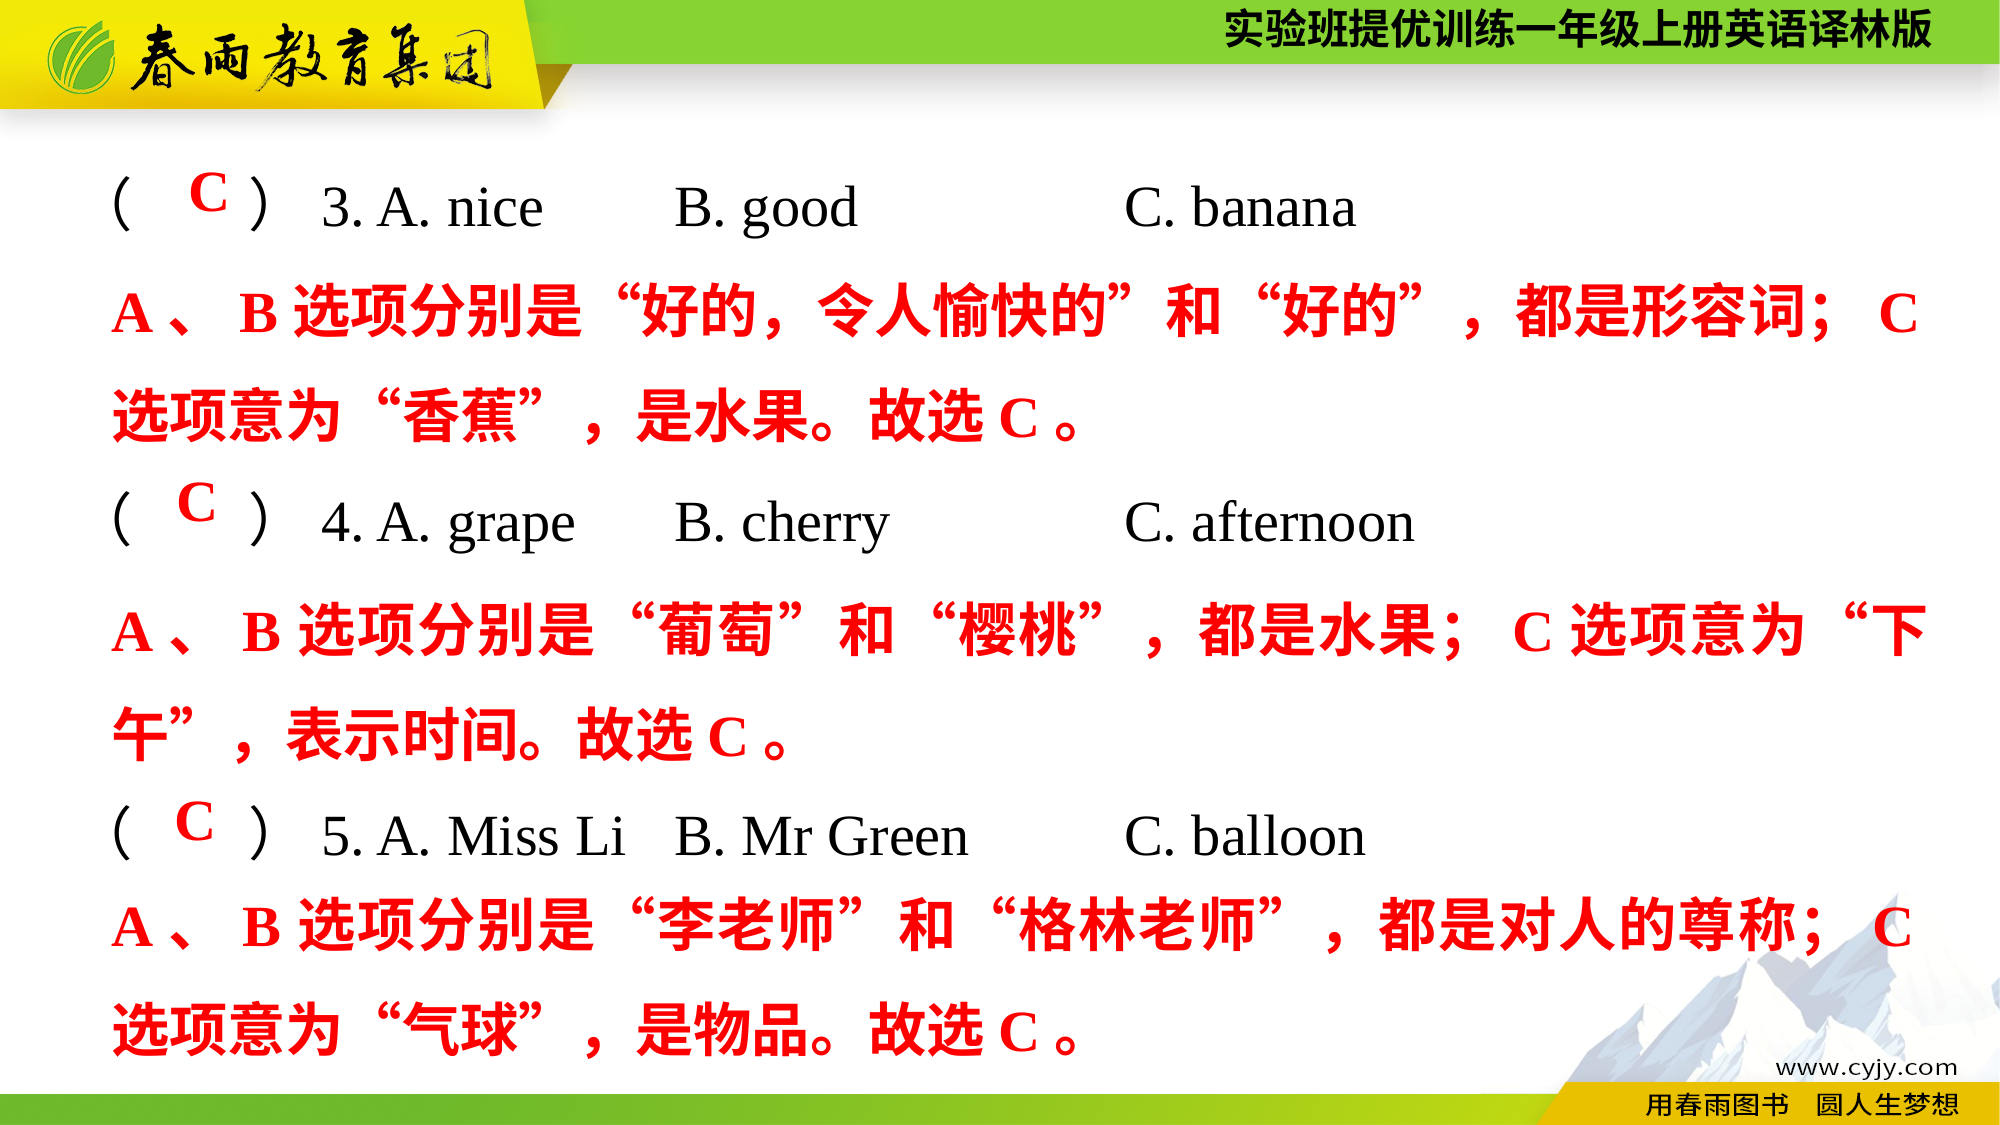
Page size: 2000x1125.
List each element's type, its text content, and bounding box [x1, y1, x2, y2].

text_box A、B选项分别是“李老师”和“格林老师”，都是对人的尊称；C选项意为“气球”，是物品。故选C。 [96, 845, 1944, 1071]
text_box A、B选项分别是“葡萄”和“樱桃”，都是水果；C选项意为“下午”，表示时间。故选C。 [96, 550, 1944, 776]
text_box C [173, 145, 246, 231]
text_box A、B选项分别是“好的，令人愉快的”和“好的”，都是形容词；C选项意为“香蕉”，是水果。故选C。 [96, 231, 1944, 457]
text_box C [161, 456, 234, 541]
picture [0, 0, 2000, 1125]
list （ ）3. A. nice B. good C. banana （ ）4. A. grape B. cherry C. afternoon （ ）5. A. Miss Li B. Mr Green C. balloon [59, 125, 1944, 883]
text_box C [160, 775, 232, 845]
text_box [232, 468, 264, 550]
